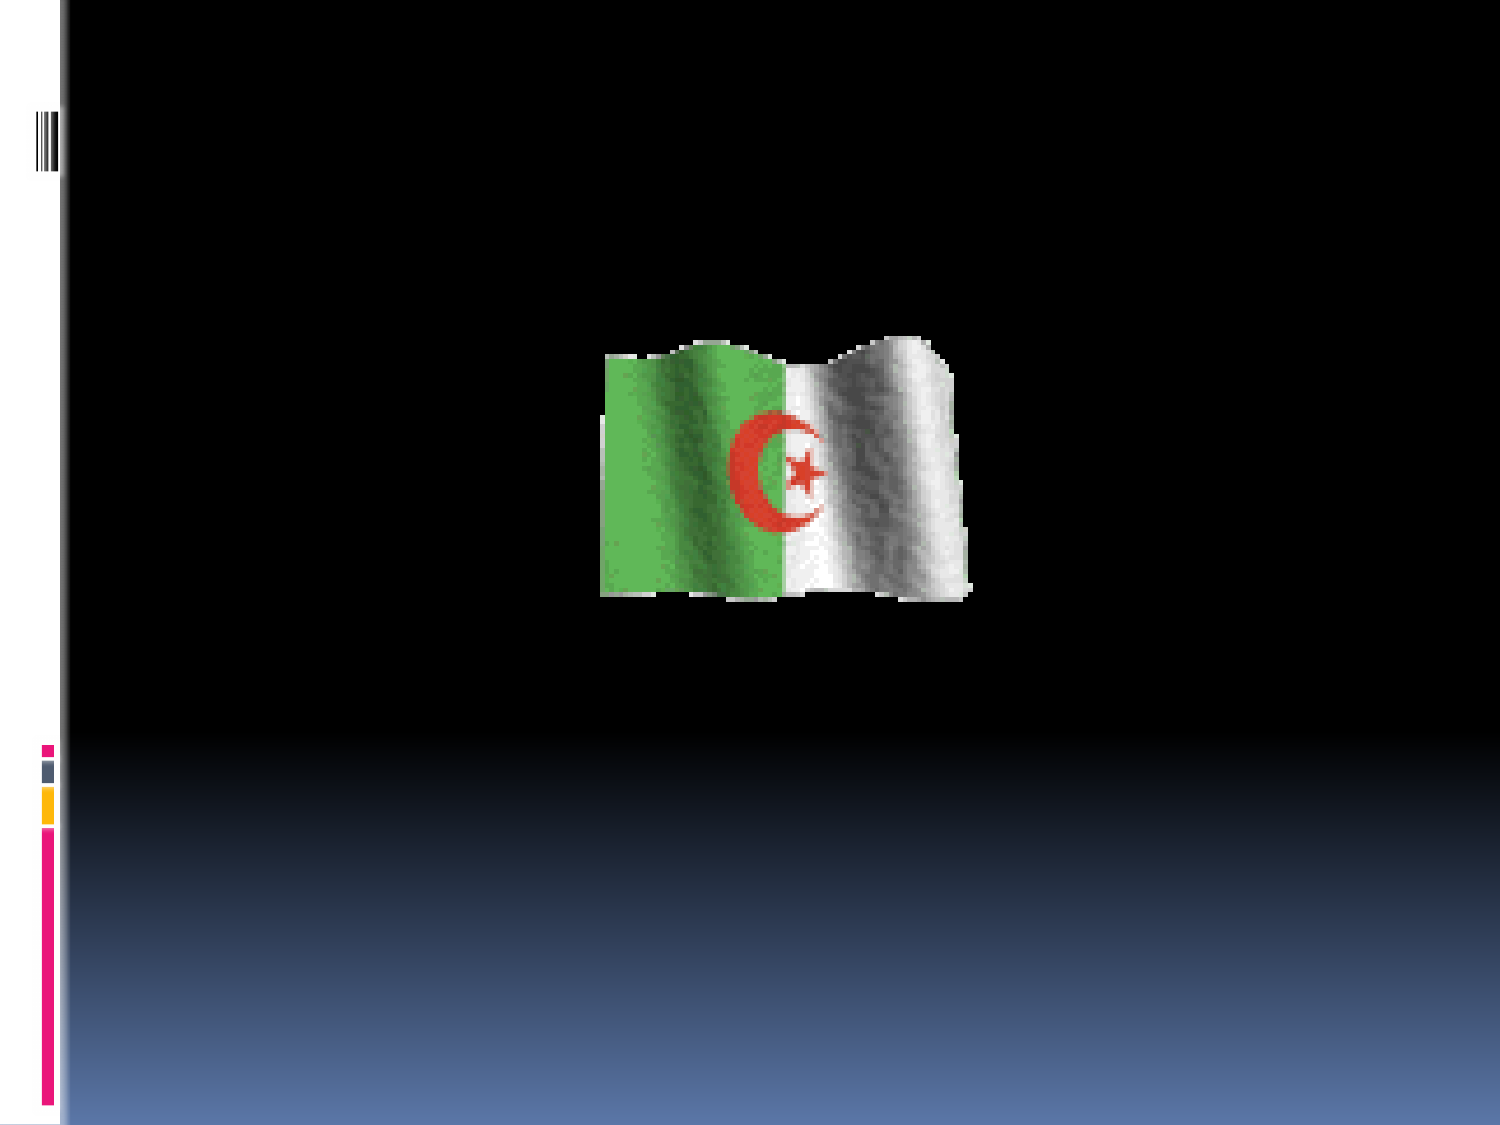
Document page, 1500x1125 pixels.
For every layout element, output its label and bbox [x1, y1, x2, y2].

picture [595, 336, 987, 602]
